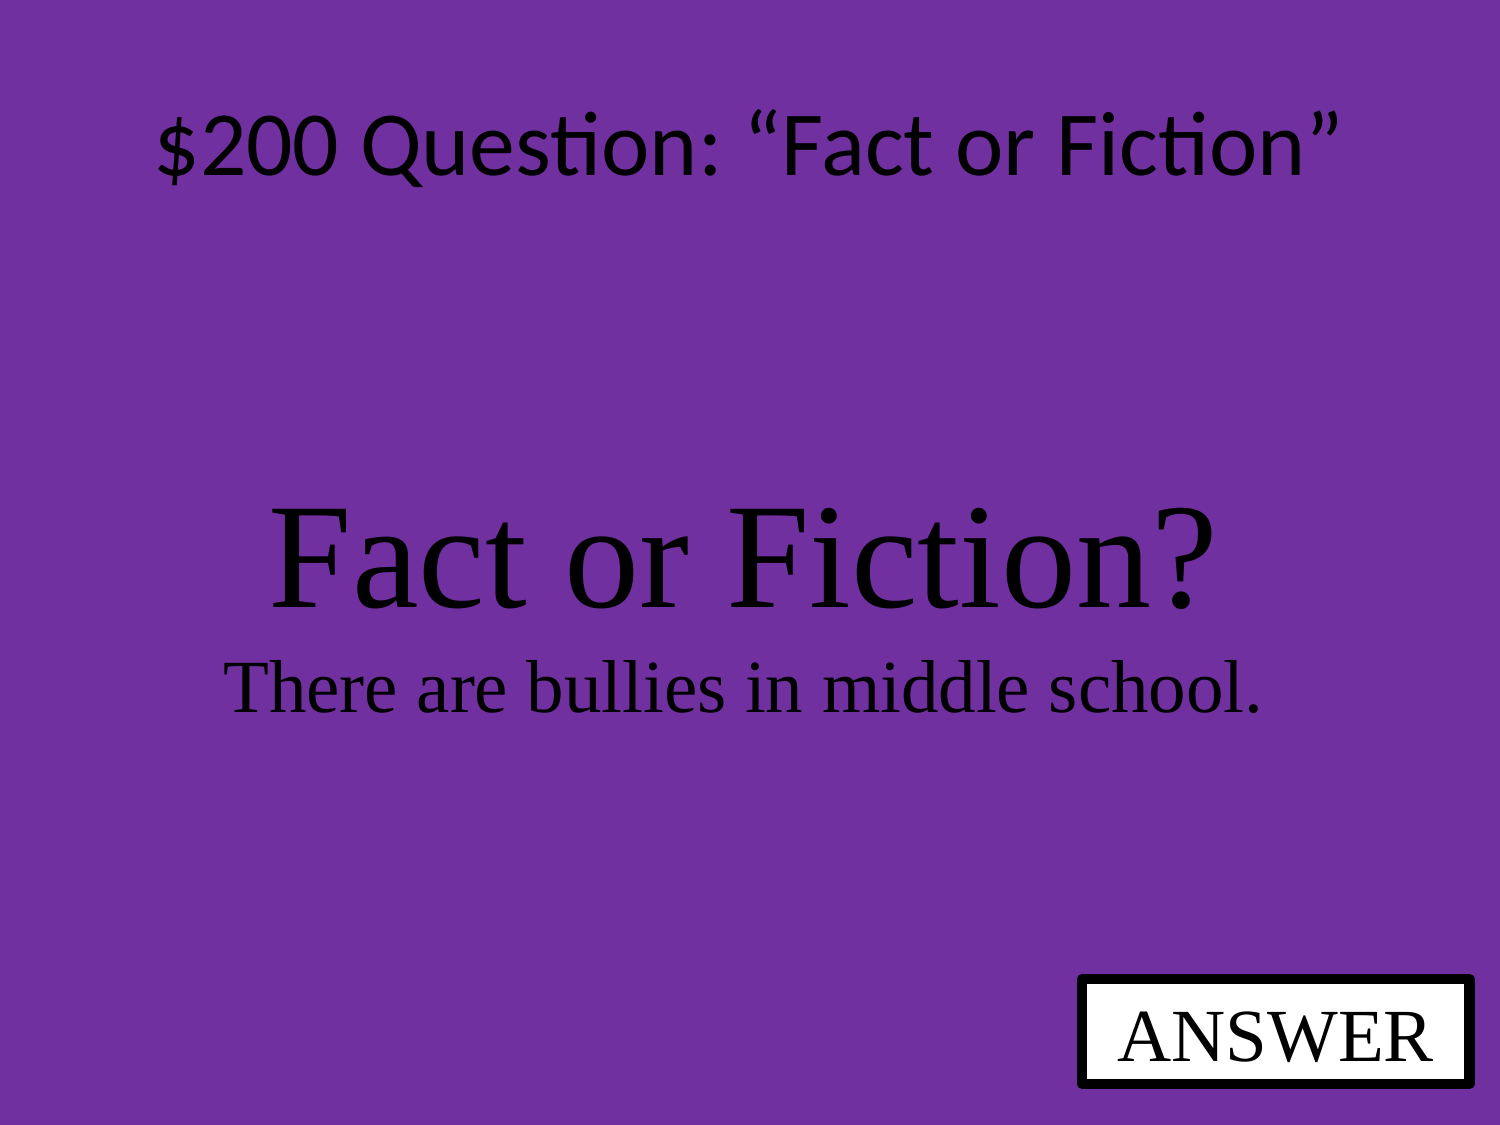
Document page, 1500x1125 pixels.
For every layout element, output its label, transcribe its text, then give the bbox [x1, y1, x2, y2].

text_box ANSWER [1082, 979, 1470, 1084]
title $200 Question: “Fact or Fiction” [75, 45, 1425, 233]
text_box Fact or Fiction? There are bullies in middle school. [37, 449, 1450, 735]
